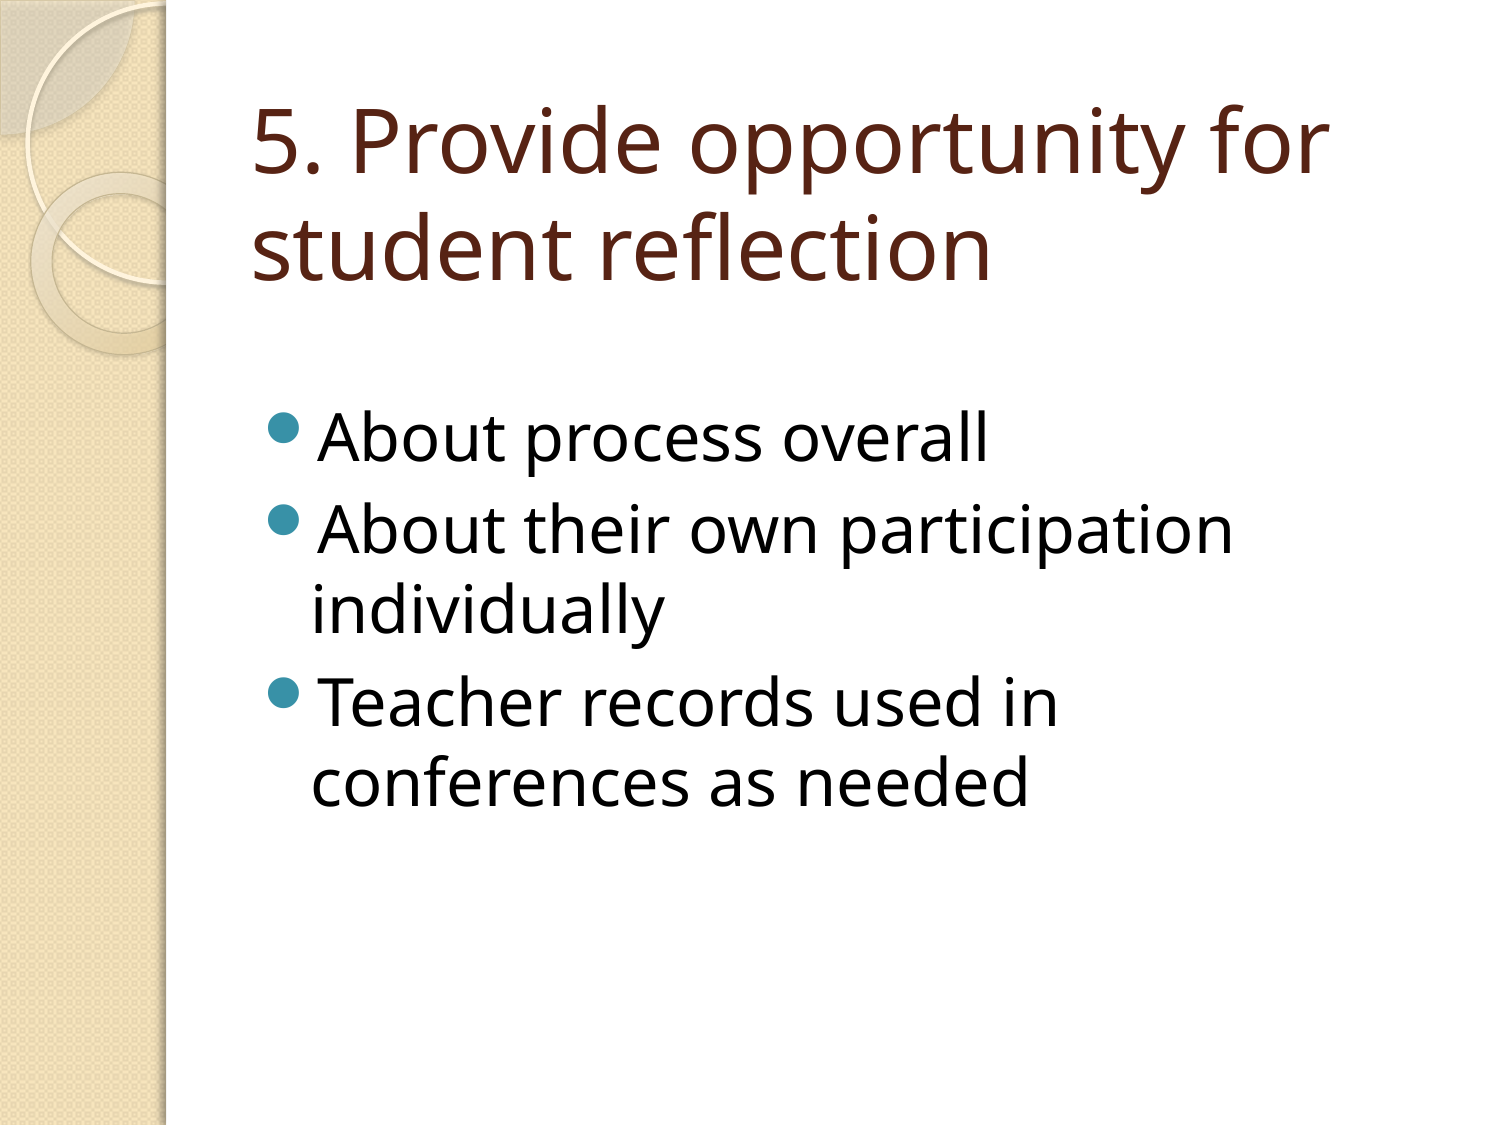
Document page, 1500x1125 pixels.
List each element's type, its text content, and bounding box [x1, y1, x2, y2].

list About process overall About their own participation individually Teacher records used in conferences as needed [235, 387, 1466, 1025]
title 5. Provide opportunity for student reflection [235, 45, 1466, 338]
